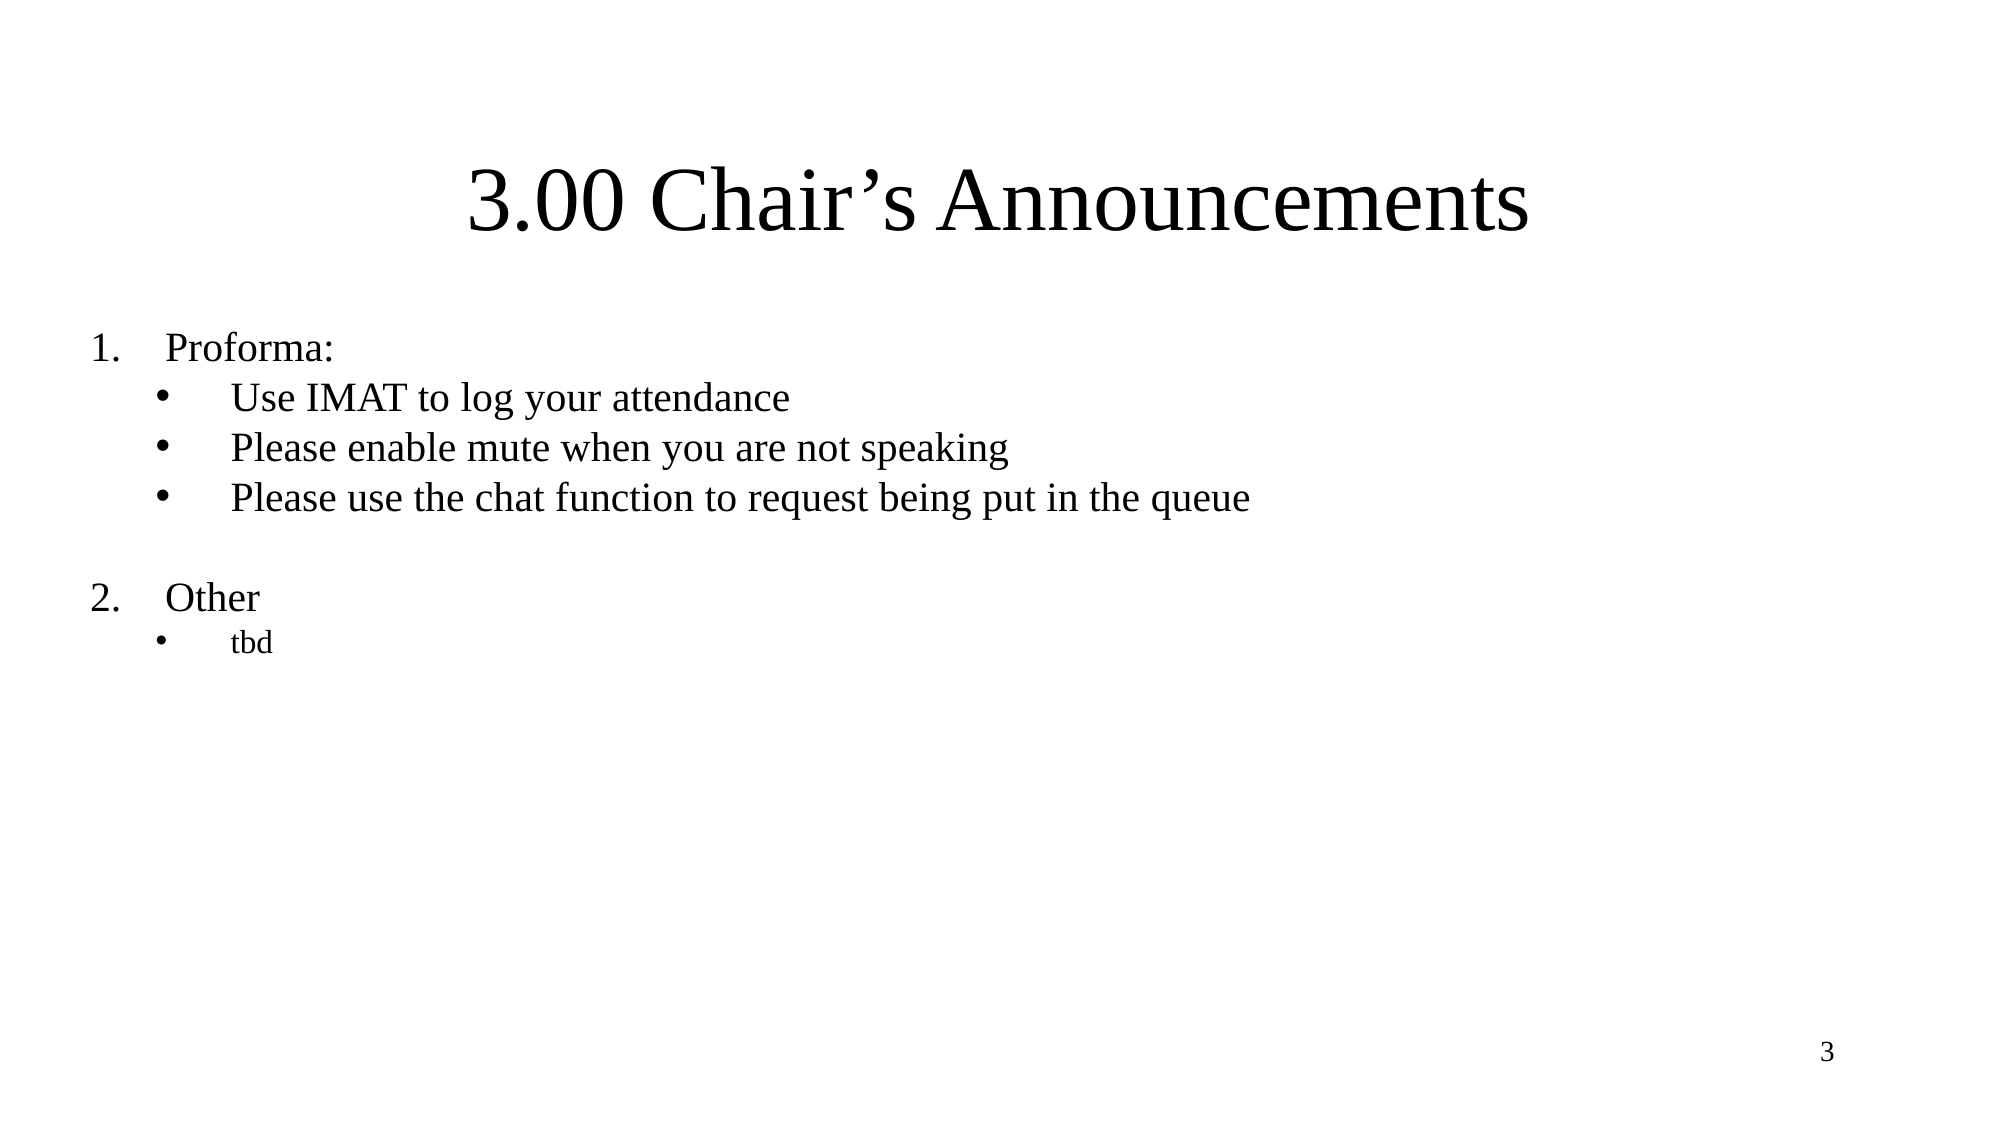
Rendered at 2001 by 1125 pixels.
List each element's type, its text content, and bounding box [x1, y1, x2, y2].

title 3.00 Chair’s Announcements [149, 99, 1851, 288]
list Proforma: Use IMAT to log your attendance Please enable mute when you are not speaking Please use the chat function to request being put in the queue Other tbd [0, 312, 1951, 988]
slide_number 3 [1433, 1024, 1851, 1101]
